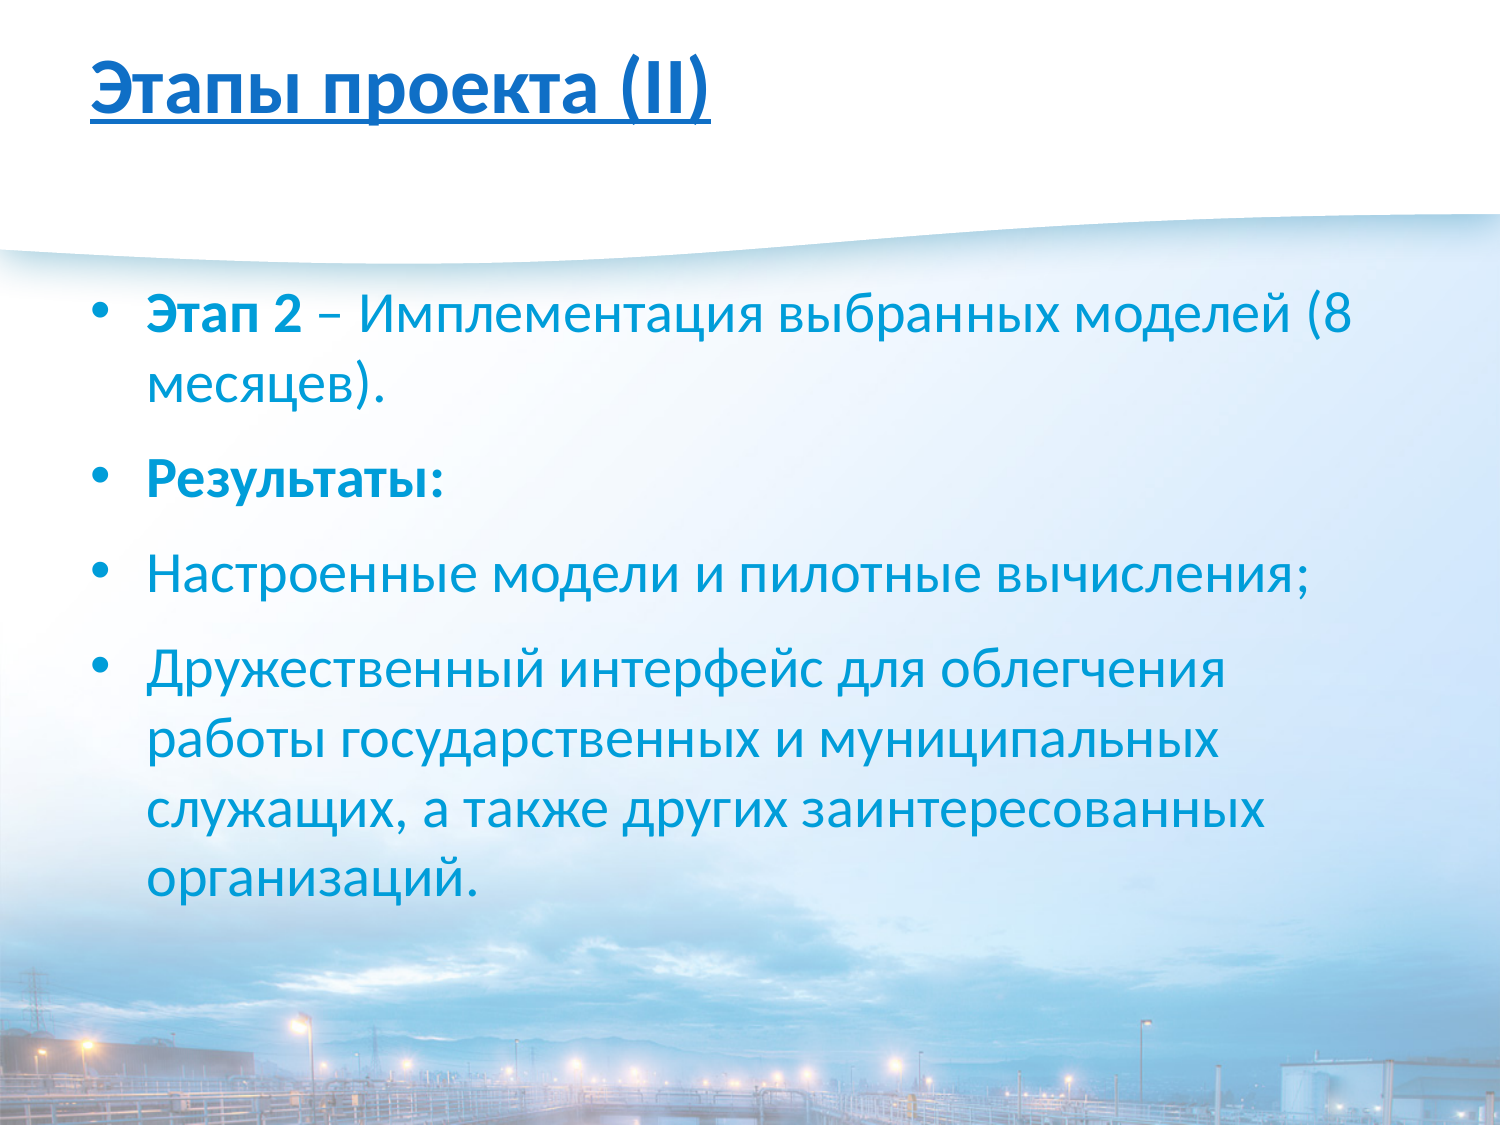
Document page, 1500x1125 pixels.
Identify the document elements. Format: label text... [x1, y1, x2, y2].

list Этап 2 – Имплементация выбранных моделей (8 месяцев). Результаты: Настроенные модели и пилотные вычисления; Дружественный интерфейс для облегчения работы государственных и муниципальных служащих, а также других заинтересованных организаций. [75, 267, 1425, 1047]
picture [0, 215, 1500, 1125]
title Этапы проекта (II) [75, 45, 1483, 233]
